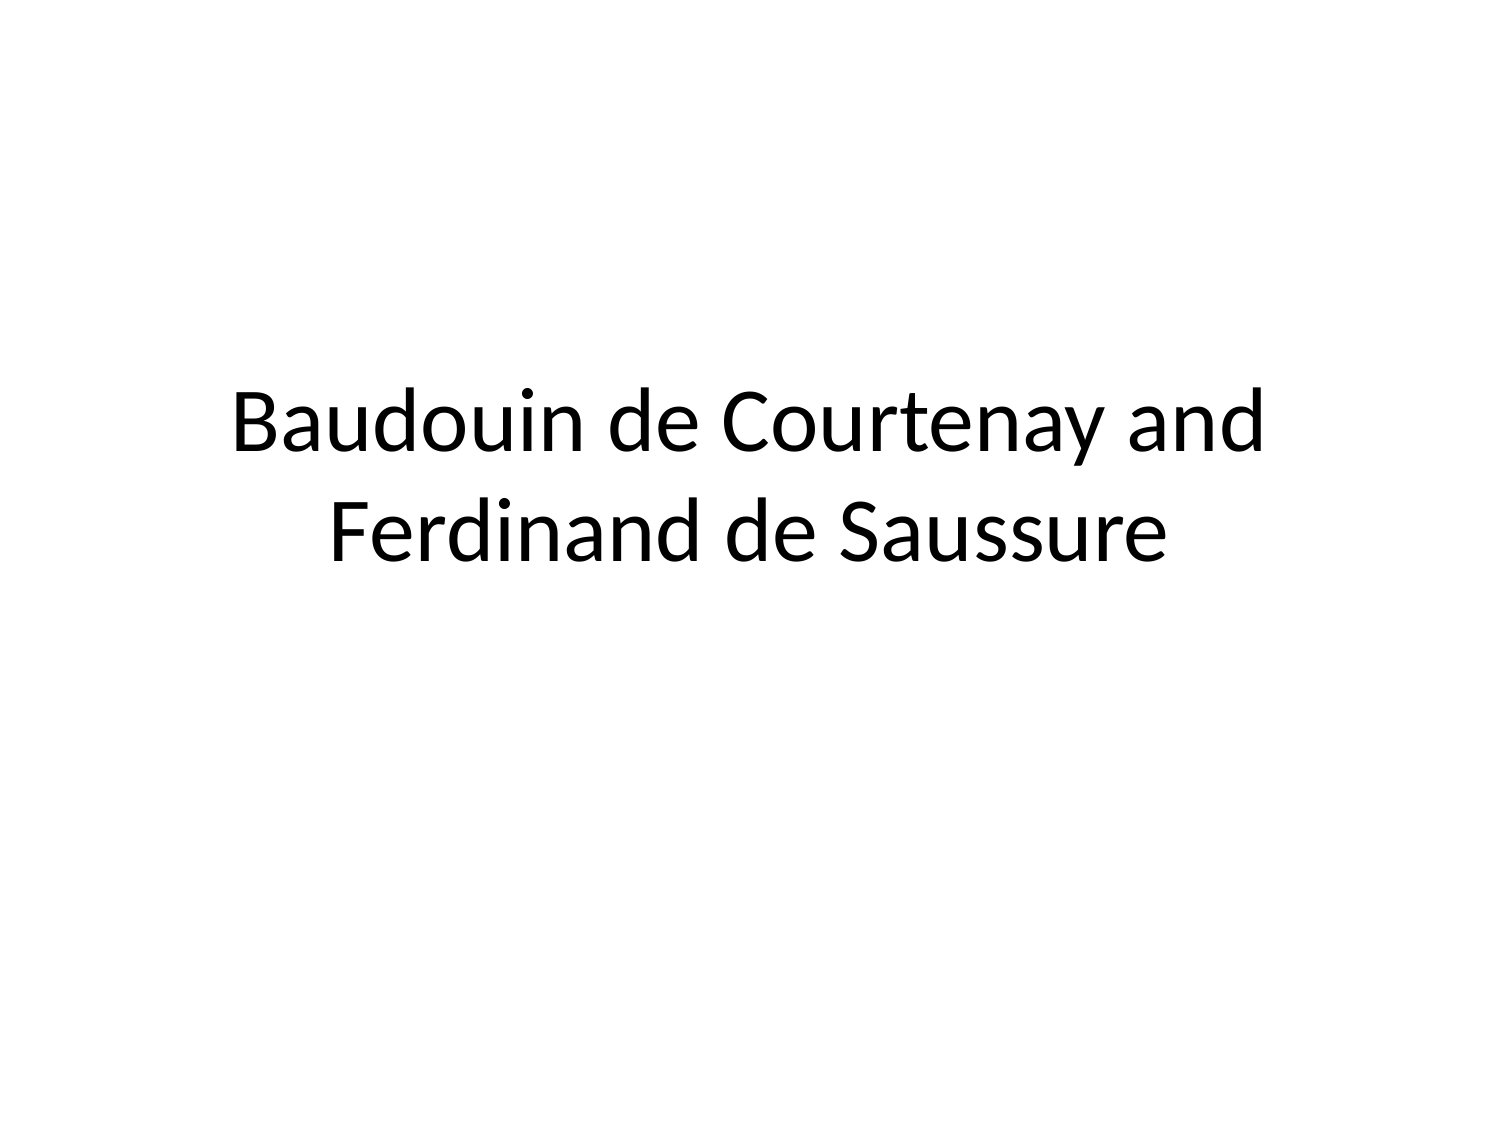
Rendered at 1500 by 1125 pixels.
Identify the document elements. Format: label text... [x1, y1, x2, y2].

title Baudouin de Courtenay and Ferdinand de Saussure [112, 349, 1388, 591]
